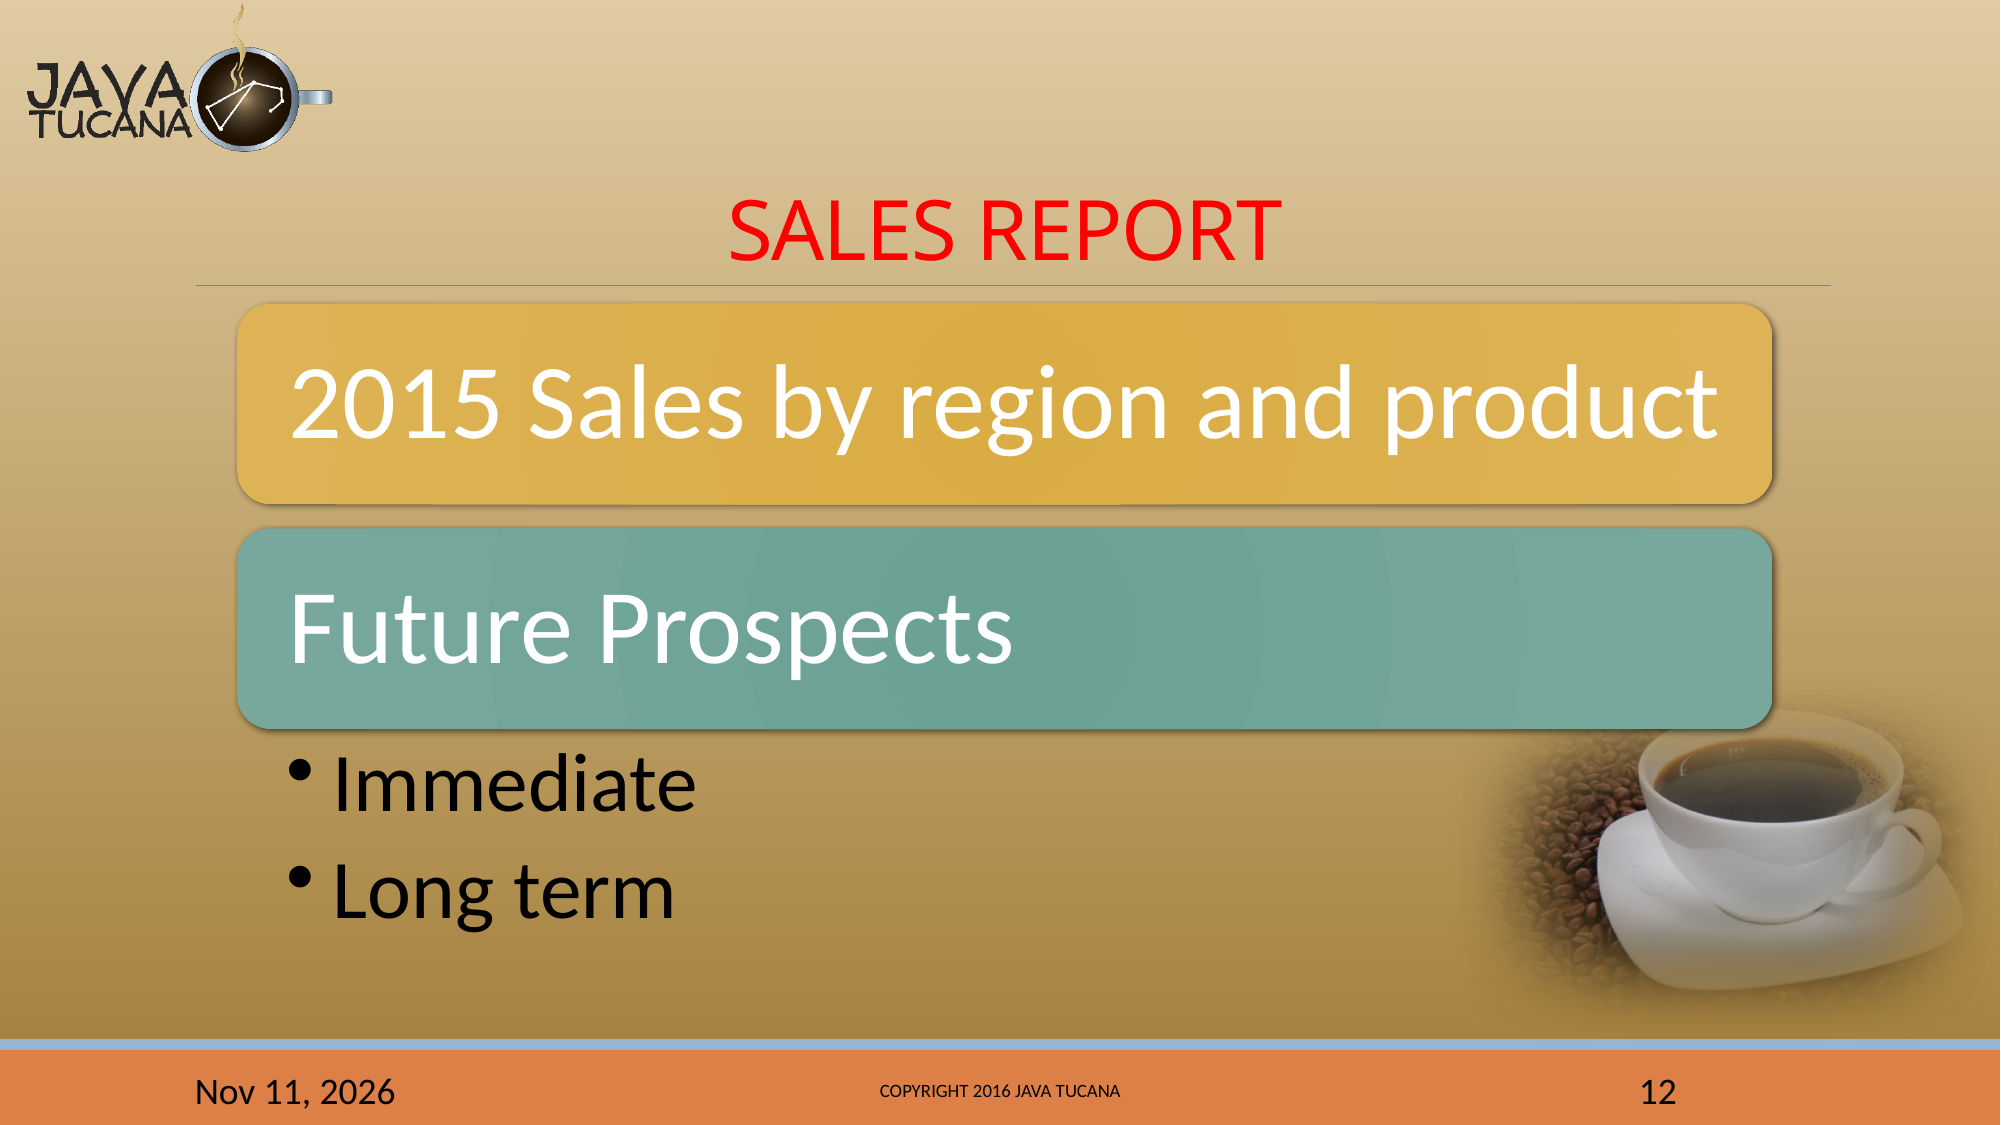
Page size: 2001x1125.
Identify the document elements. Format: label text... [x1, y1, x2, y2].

picture [1774, 805, 1863, 916]
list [236, 298, 1774, 960]
picture [13, 0, 341, 159]
title SALES REPORT [180, 47, 1830, 285]
slide_number 12 [1624, 1059, 1840, 1120]
slide_number 5-May-16 [180, 1059, 586, 1120]
footer Copyright 2016 Java Tucana [604, 1059, 1396, 1120]
